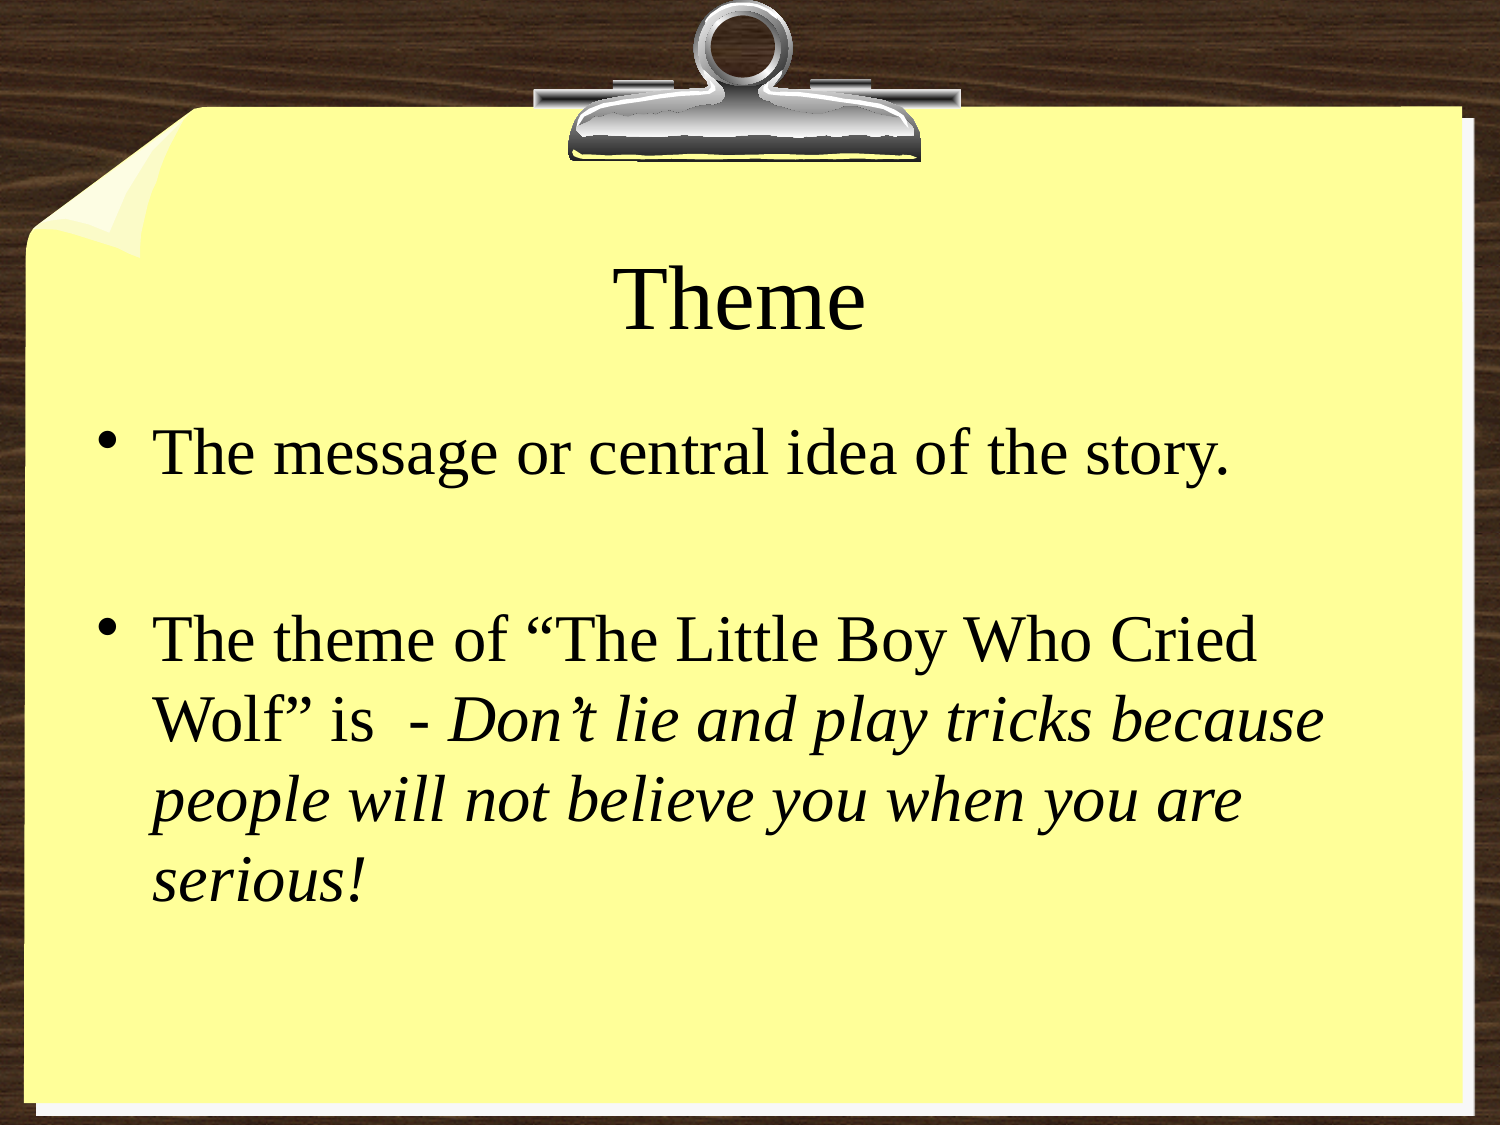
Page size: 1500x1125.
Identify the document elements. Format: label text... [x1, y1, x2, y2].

picture [0, 0, 1500, 1125]
title Theme [77, 199, 1403, 388]
picture [710, 15, 775, 78]
list The message or central idea of the story. The theme of “The Little Boy Who Cried Wolf” is - Don’t lie and play tricks because people will not believe you when you are serious! [80, 400, 1405, 976]
